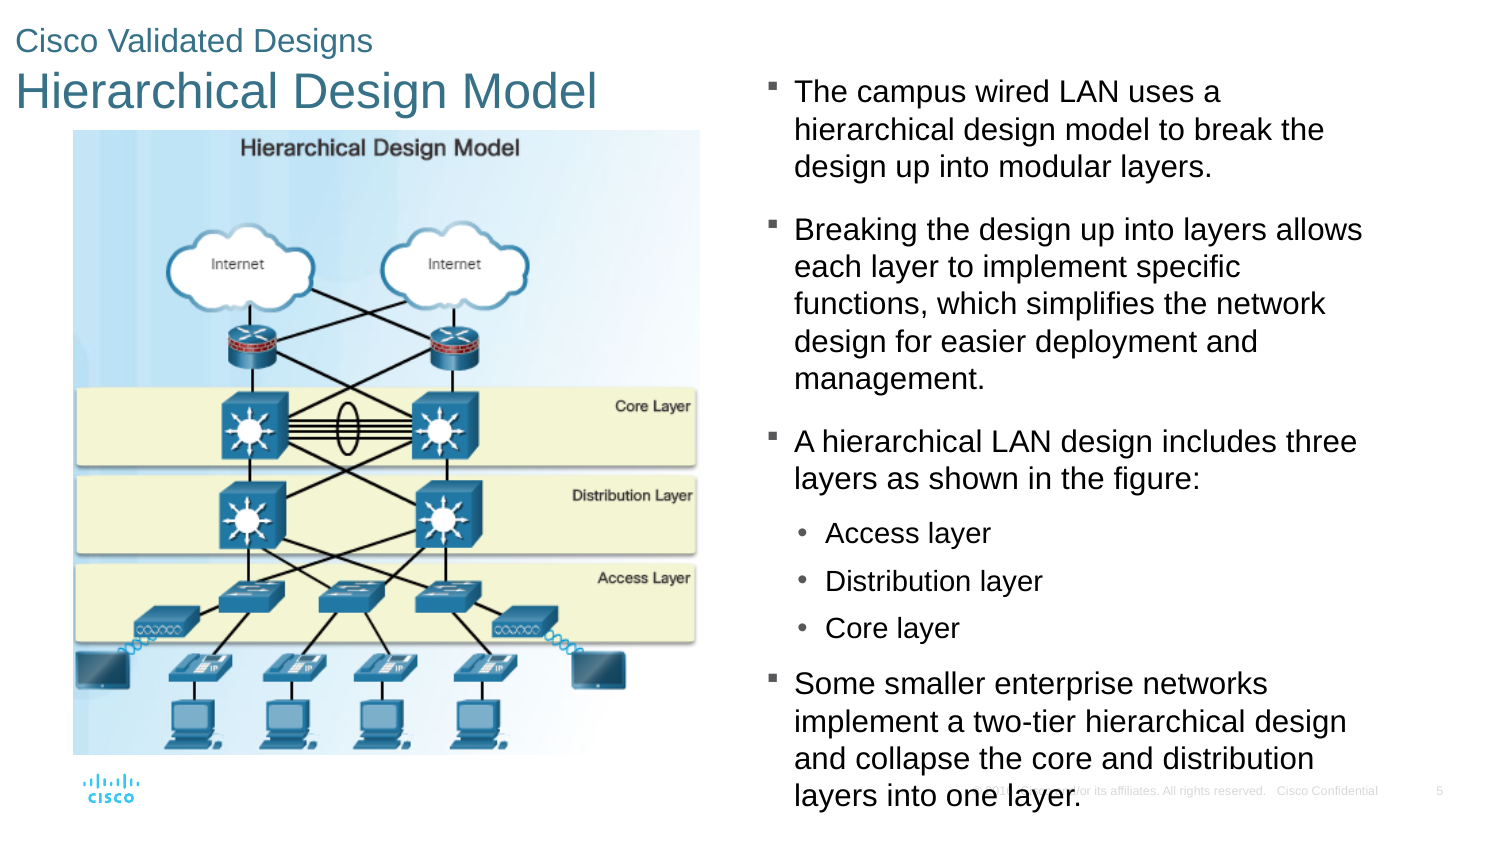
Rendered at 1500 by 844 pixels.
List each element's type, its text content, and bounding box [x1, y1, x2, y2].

title Cisco Validated Designs Hierarchical Design Model [0, 6, 847, 131]
list The campus wired LAN uses a hierarchical design model to break the design up into modular layers. Breaking the design up into layers allows each layer to implement specific functions, which simplifies the network design for easier deployment and management. A hierarchical LAN design includes three layers as shown in the figure: Access layer Distribution layer Core layer Some smaller enterprise networks implement a two-tier hierarchical design and collapse the core and distribution layers into one layer. [751, 63, 1410, 788]
picture [73, 130, 701, 755]
